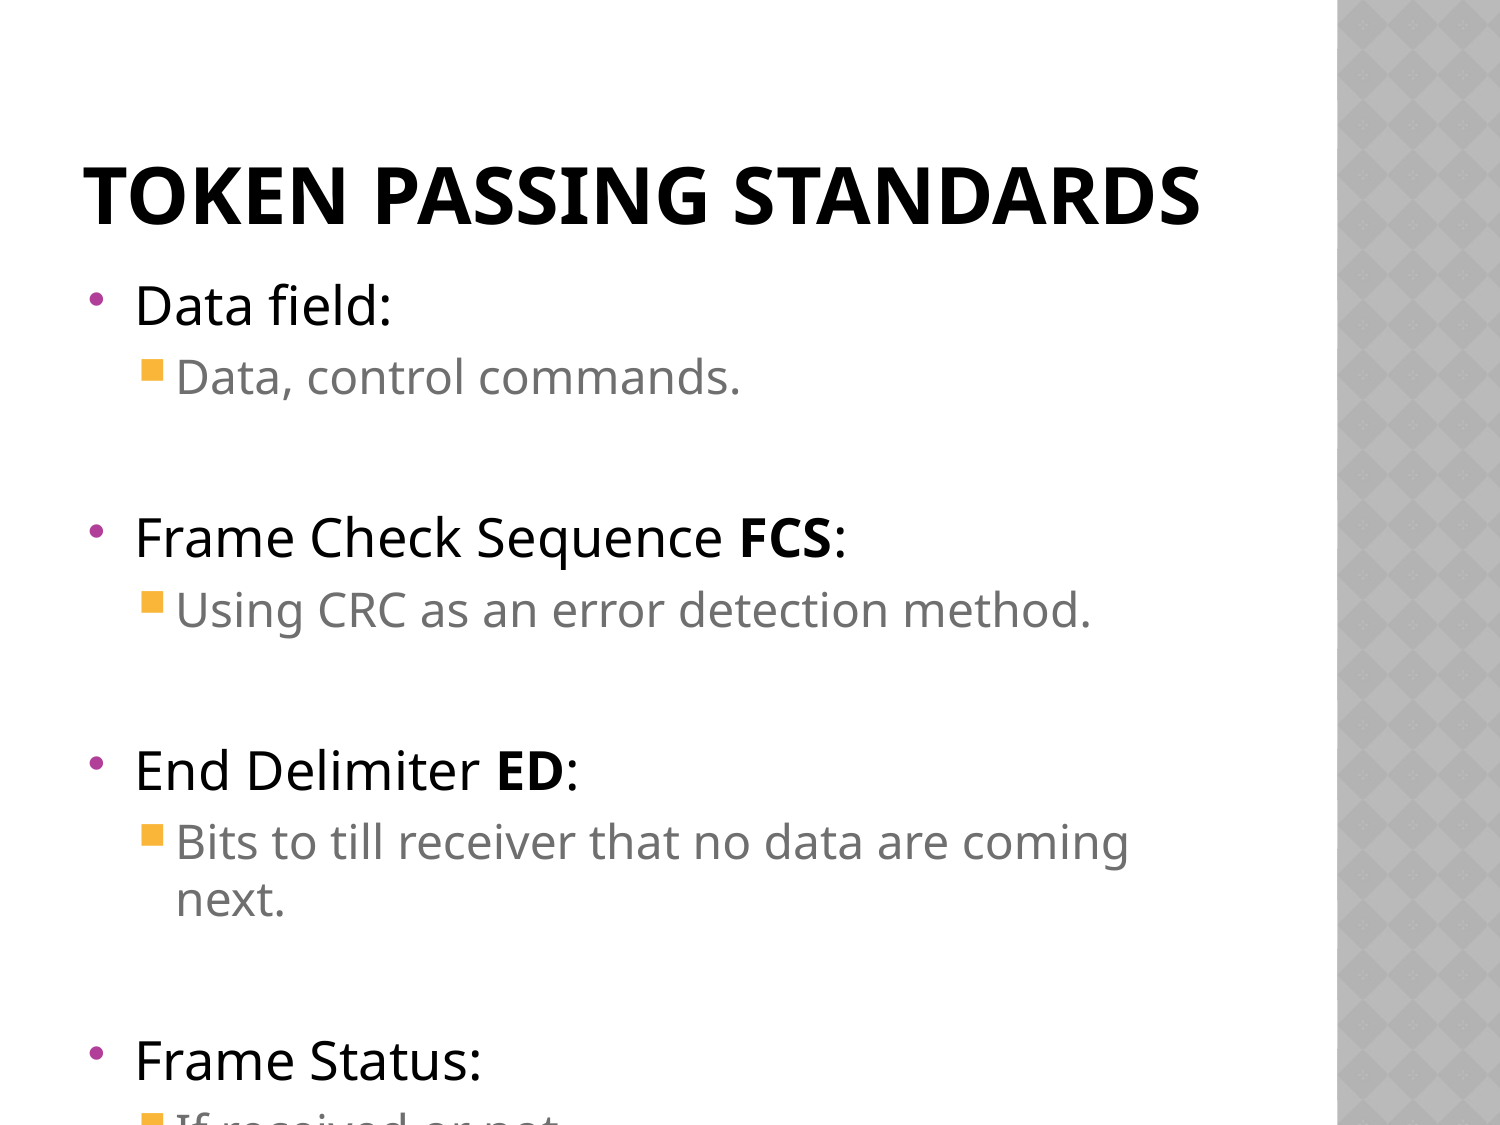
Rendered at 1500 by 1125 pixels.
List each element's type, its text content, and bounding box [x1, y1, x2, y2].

title Token passing standards [75, 52, 1263, 240]
list Data field: Data, control commands. Frame Check Sequence FCS: Using CRC as an error detection method. End Delimiter ED: Bits to till receiver that no data are coming next. Frame Status: If received or not. [75, 264, 1263, 1059]
